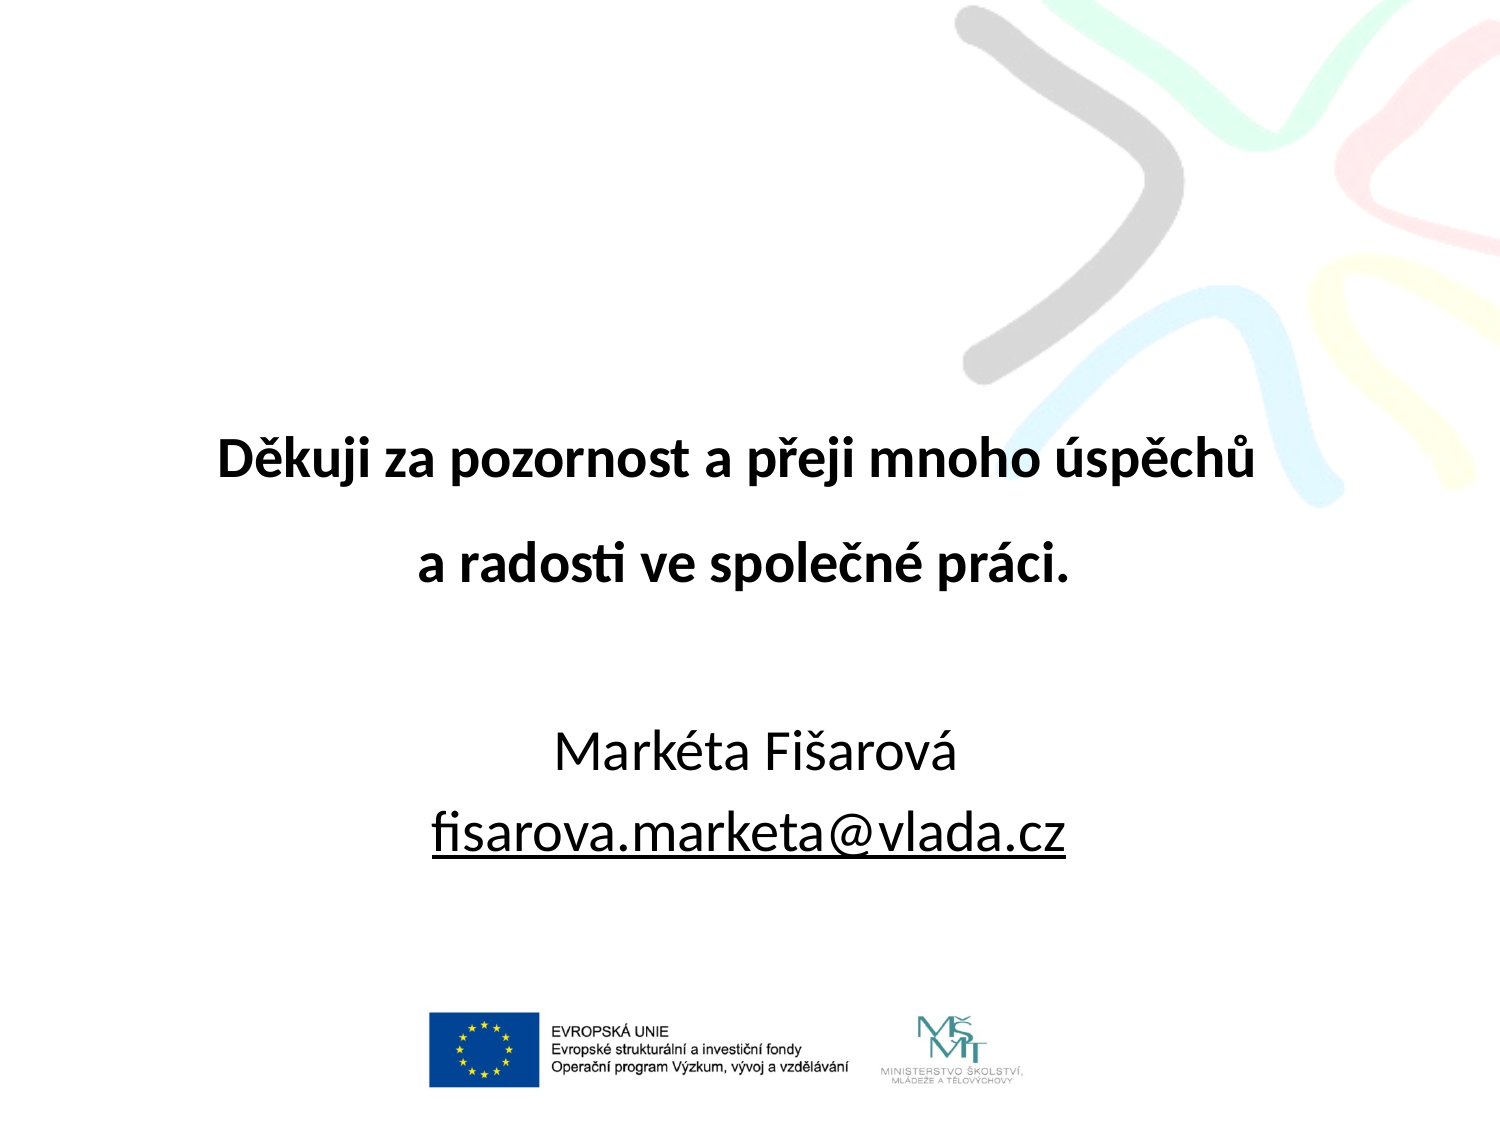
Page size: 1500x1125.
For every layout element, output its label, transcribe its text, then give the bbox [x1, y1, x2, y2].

subtitle Markéta Fišarová fisarova.marketa@vlada.cz [41, 704, 1471, 992]
title Děkuji za pozornost a přeji mnoho úspěchů a radosti ve společné práci. [41, 149, 1447, 516]
picture [392, 992, 1059, 1124]
